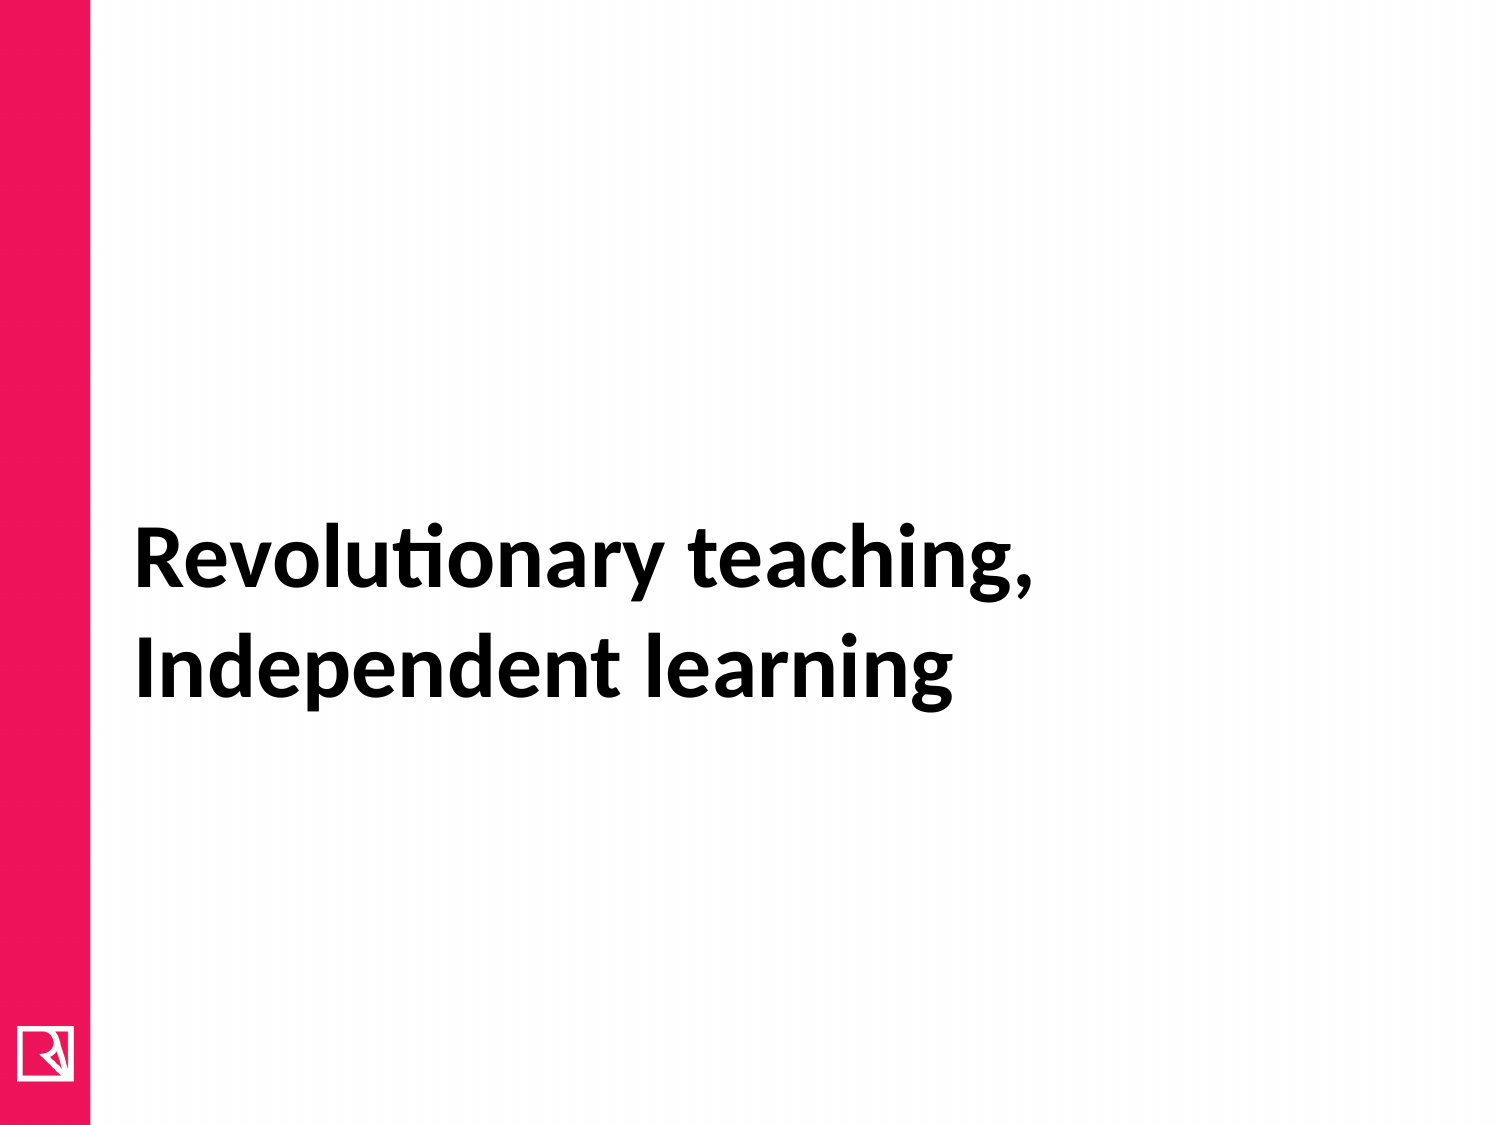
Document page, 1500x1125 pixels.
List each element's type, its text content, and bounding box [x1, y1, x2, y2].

picture [0, 0, 1500, 1125]
list Revolutionary teaching, Independent learning [118, 476, 1394, 723]
